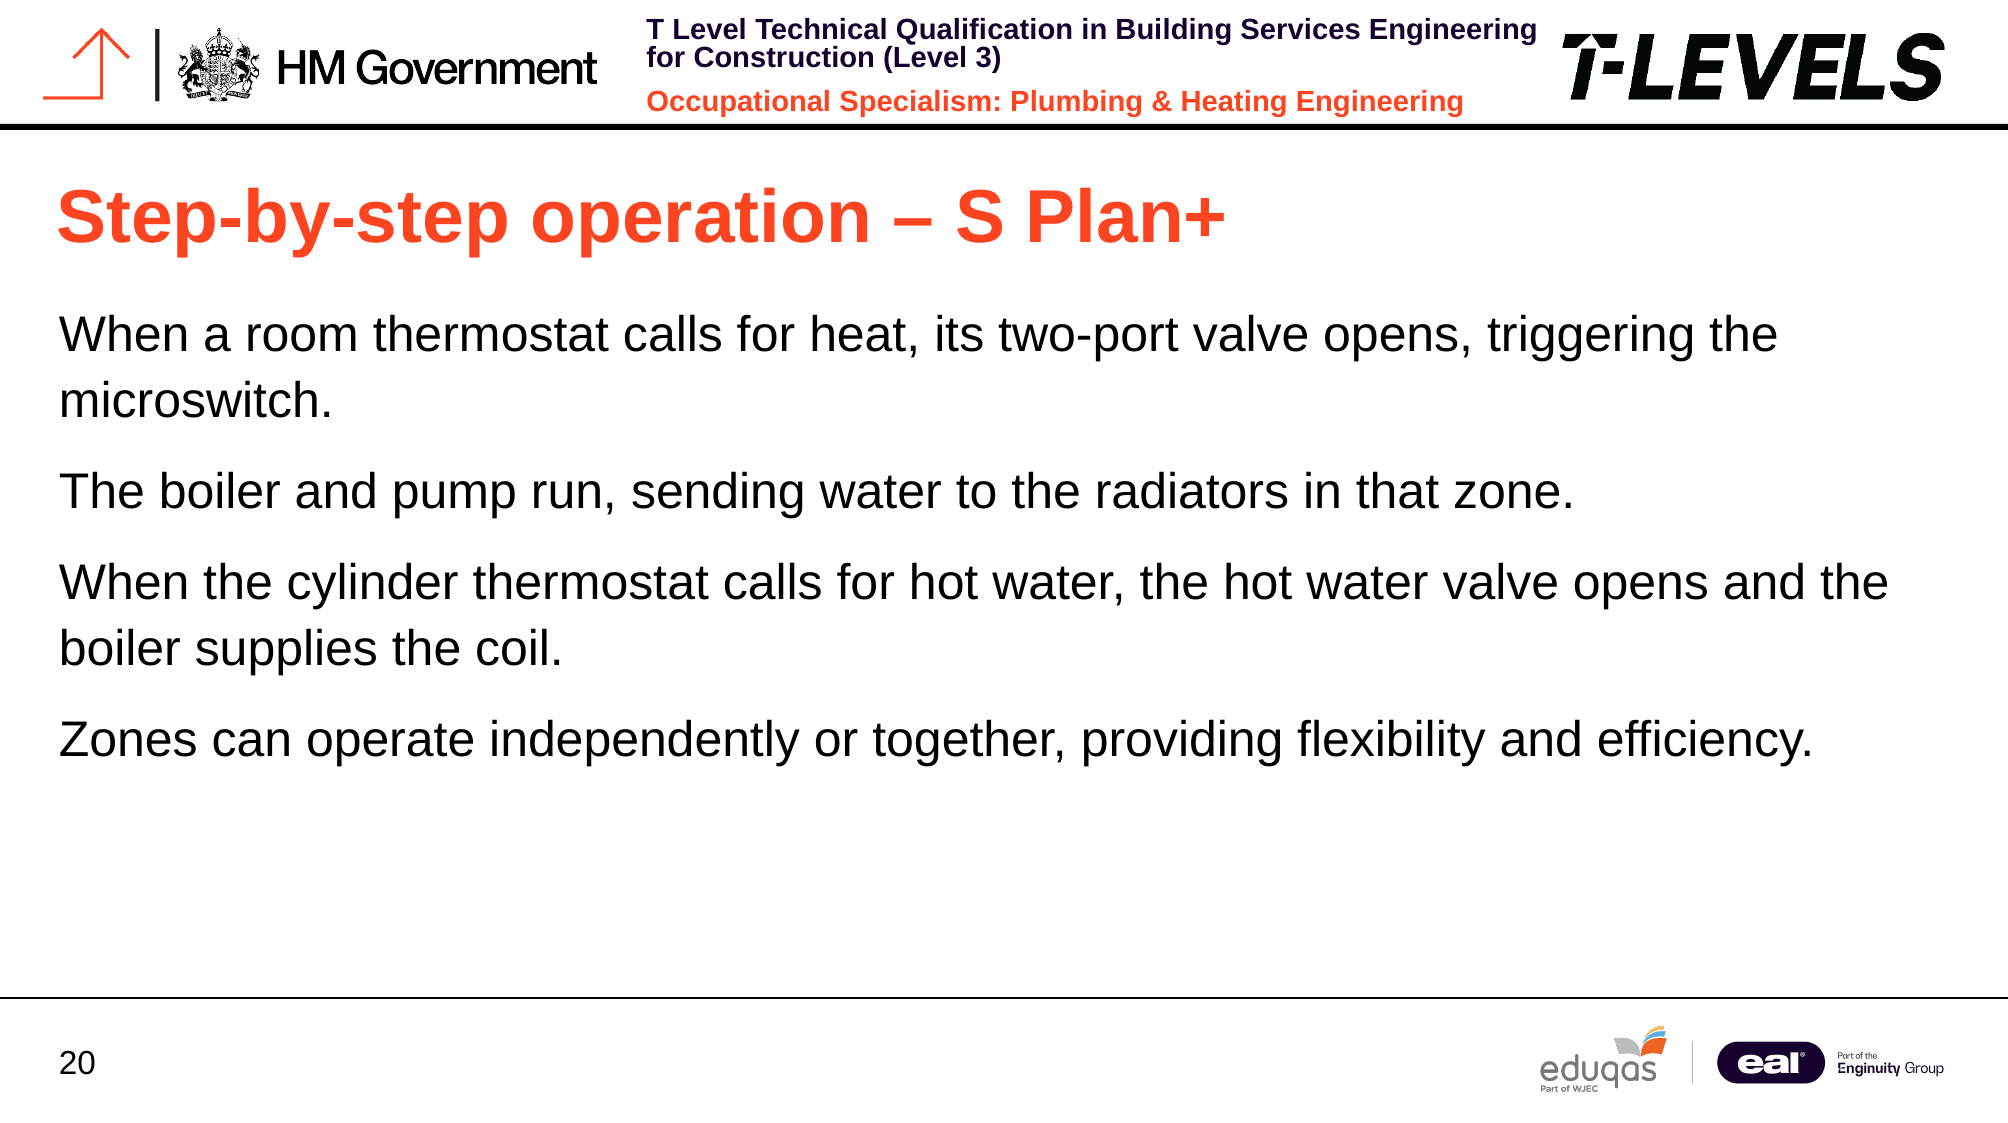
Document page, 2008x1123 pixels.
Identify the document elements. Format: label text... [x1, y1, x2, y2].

title Step-by-step operation – S Plan+ [41, 111, 1949, 314]
picture [1535, 1021, 1949, 1097]
list When a room thermostat calls for heat, its two-port valve opens, triggering the microswitch. The boiler and pump run, sending water to the radiators in that zone. When the cylinder thermostat calls for hot water, the hot water valve opens and the boiler supplies the coil. Zones can operate independently or together, providing flexibility and efficiency. [59, 295, 1949, 975]
picture [1543, 25, 1964, 108]
picture [38, 27, 136, 100]
picture [155, 28, 597, 102]
